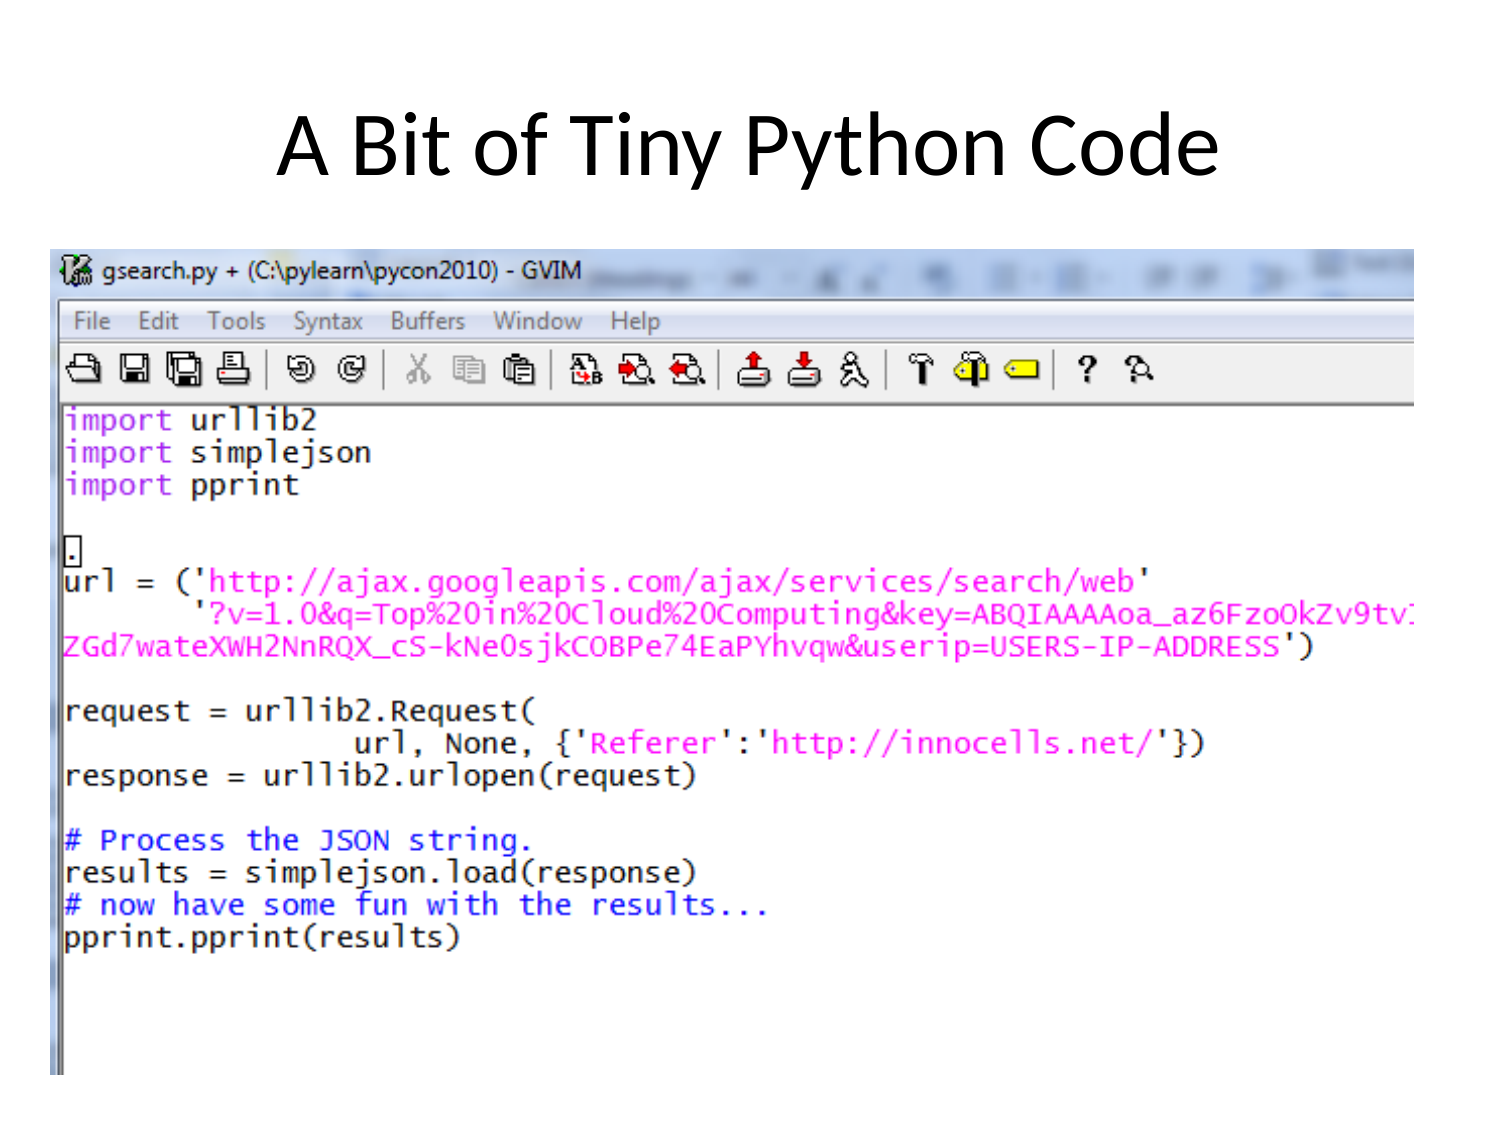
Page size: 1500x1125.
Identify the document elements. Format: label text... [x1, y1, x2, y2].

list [49, 249, 1414, 1076]
title A Bit of Tiny Python Code [75, 45, 1425, 233]
